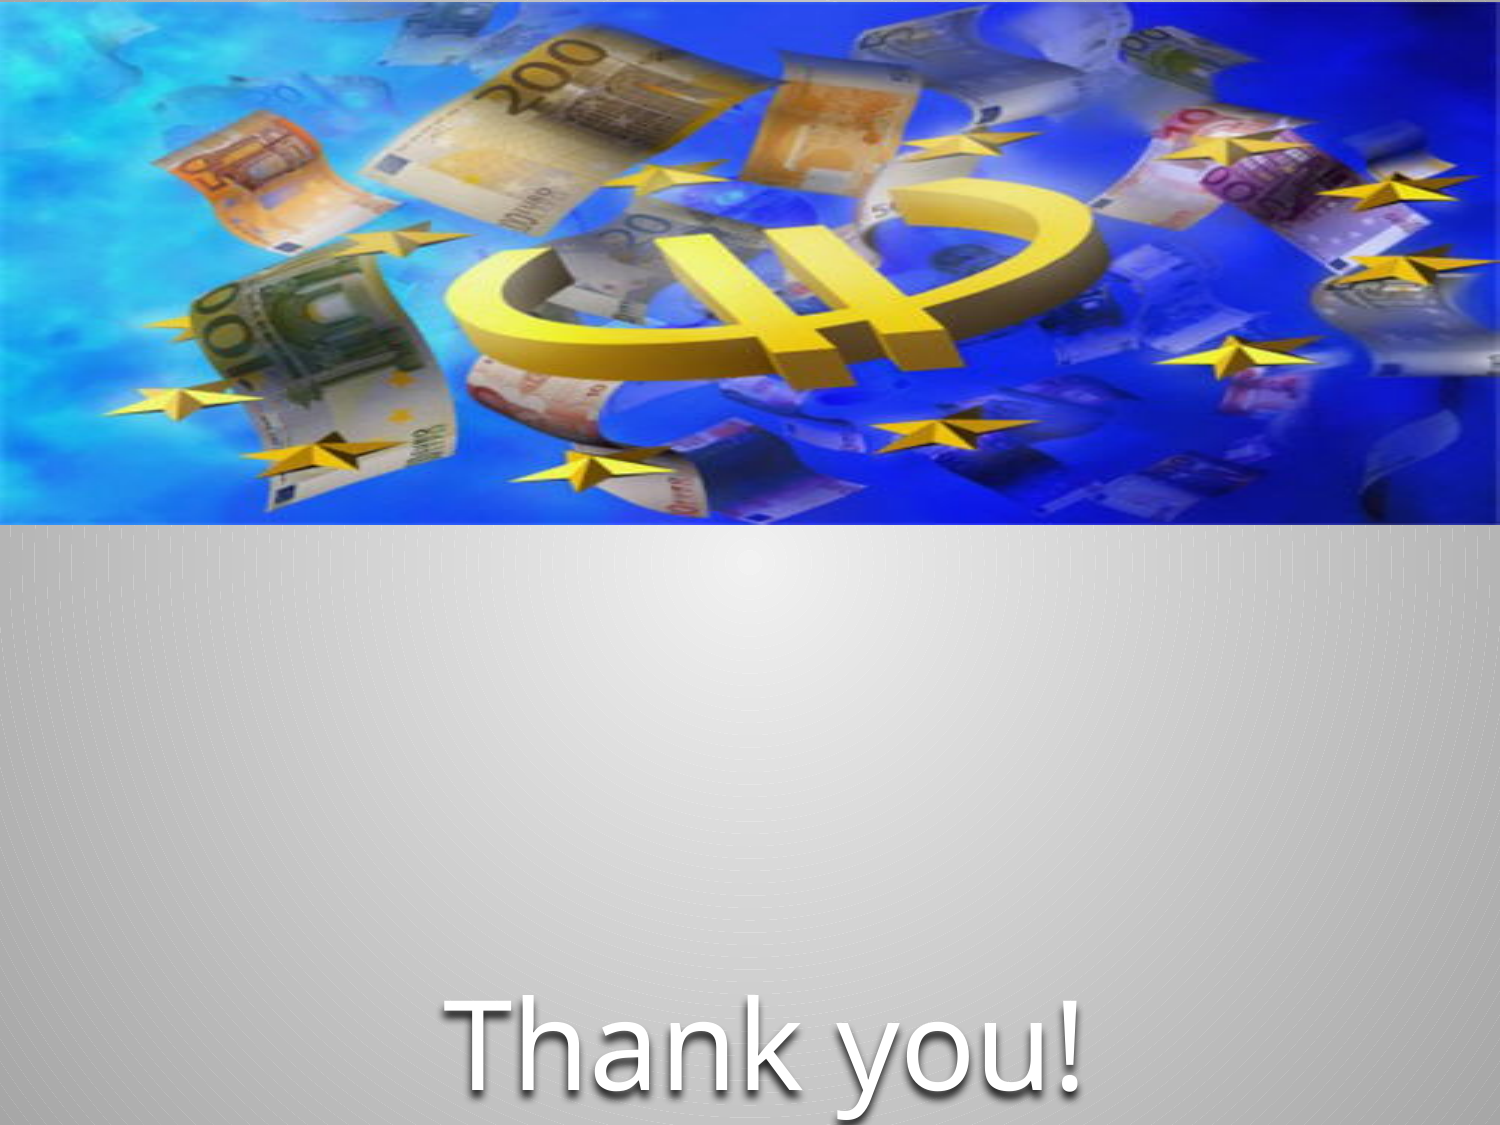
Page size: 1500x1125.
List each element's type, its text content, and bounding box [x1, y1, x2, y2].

picture [0, 2, 1500, 526]
text_box Thank you! [75, 958, 1456, 1124]
